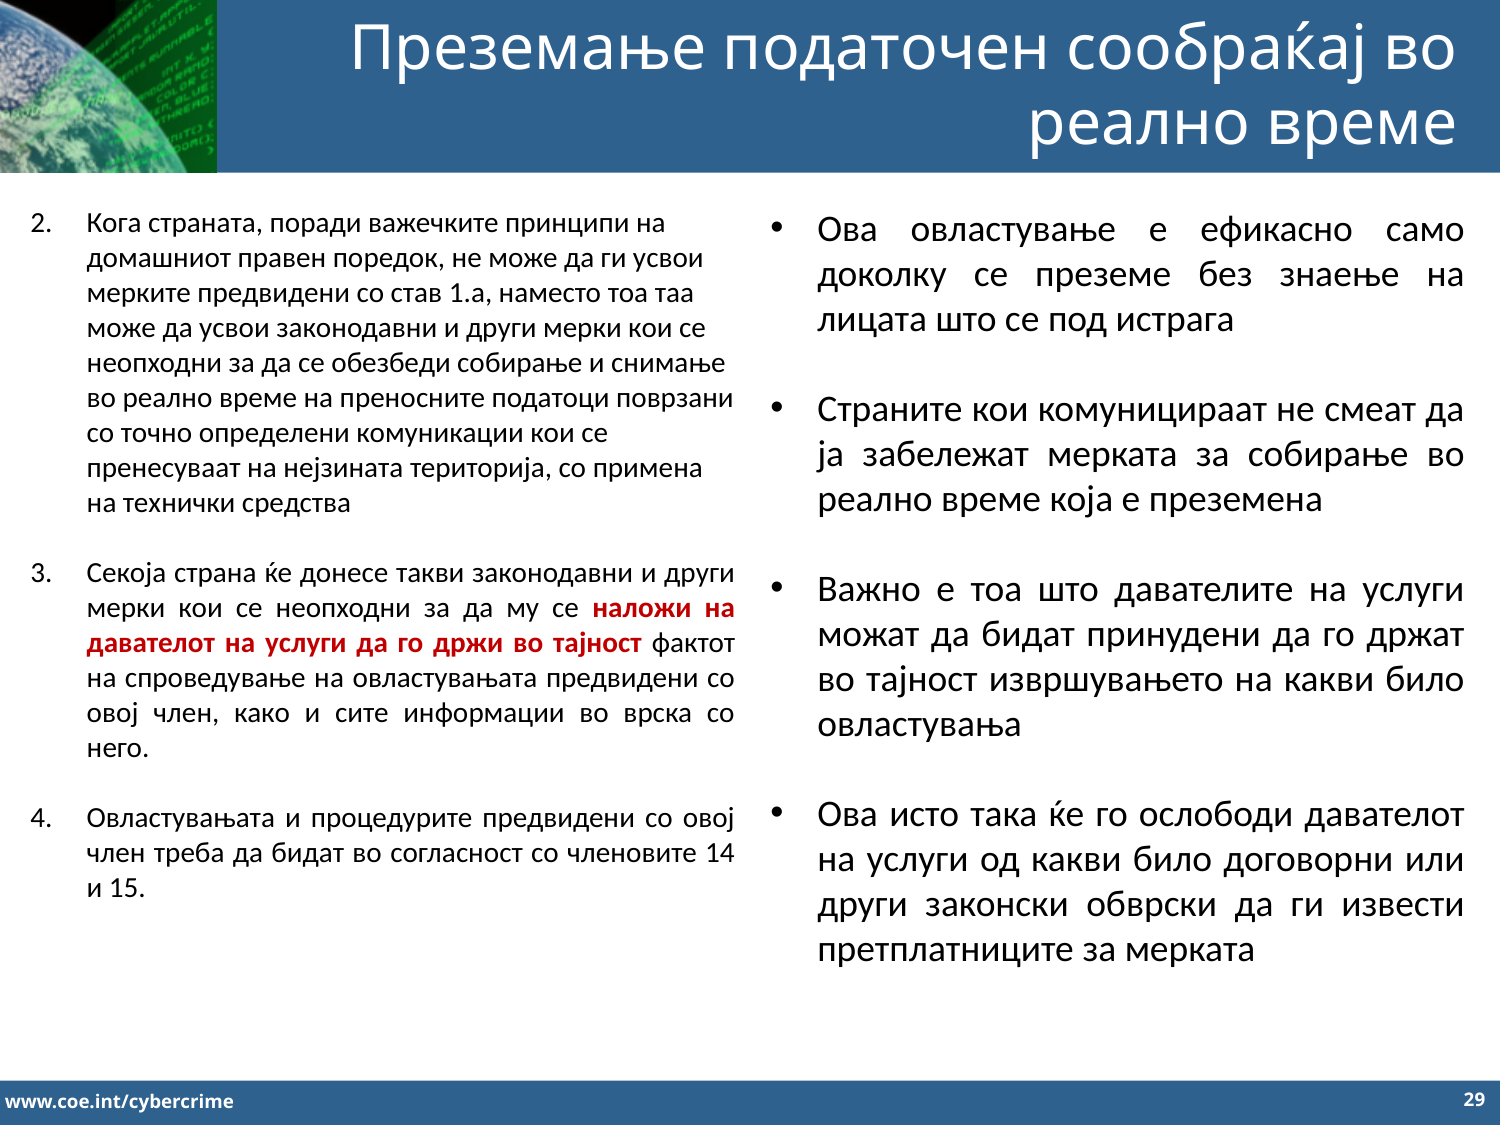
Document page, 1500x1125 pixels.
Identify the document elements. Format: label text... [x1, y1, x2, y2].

text_box Ова овластување е ефикасно само доколку се преземе без знаење на лицата што се под истрага Страните кои комуницираат не смеат да ја забележат мерката за собирање во реално време која е преземена Важно е тоа што давателите на услуги можат да бидат принудени да го држат во тајност извршувањето на какви било овластувања Ова исто така ќе го ослободи давателот на услуги од какви било договорни или други законски обврски да ги извести претплатниците за мерката [755, 196, 1480, 976]
picture [0, 0, 217, 173]
text_box Преземање податочен сообраќај во реално време [221, 0, 1474, 165]
text_box Кога страната, поради важечките принципи на домашниот правен поредок, не може да ги усвои мерките предвидени со став 1.а, наместо тоа таа може да усвои законодавни и други мерки кои се неопходни за да се обезбеди собирање и снимање во реално време на преносните податоци поврзани со точно определени комуникации кои се пренесуваат на нејзината територија, со примена на технички средства Секоја страна ќе донесе такви законодавни и други мерки кои се неопходни за да му се наложи на давателот на услуги да го држи во тајност фактот на спроведување на овластувањата предвидени со овој член, како и сите информации во врска со него. Овластувањата и процедурите предвидени со овој член треба да бидат во согласност со членовите 14 и 15. [15, 196, 750, 911]
